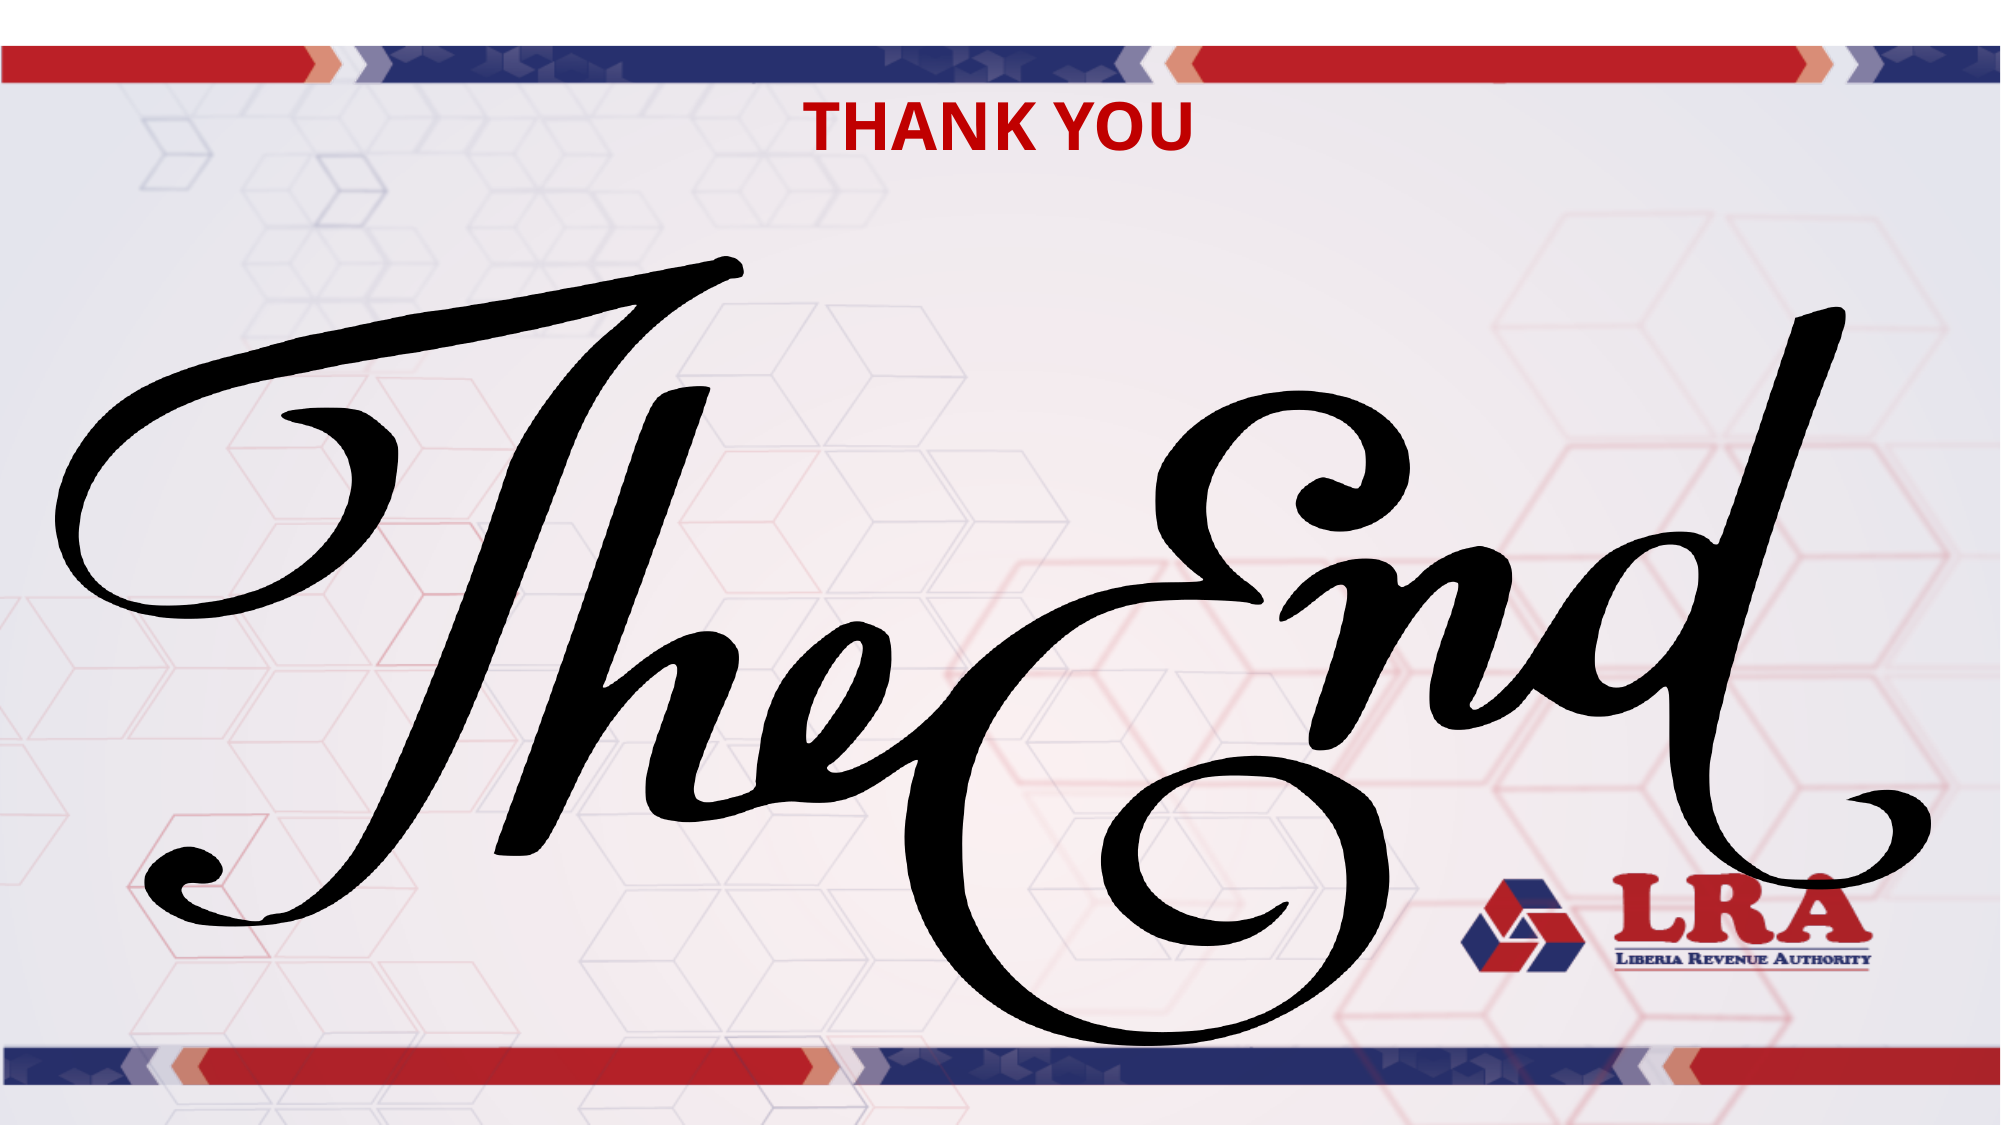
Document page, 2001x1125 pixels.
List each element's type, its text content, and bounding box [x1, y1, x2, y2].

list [55, 256, 1931, 1046]
picture [0, 0, 2001, 1125]
title THANK YOU [0, 59, 2000, 198]
